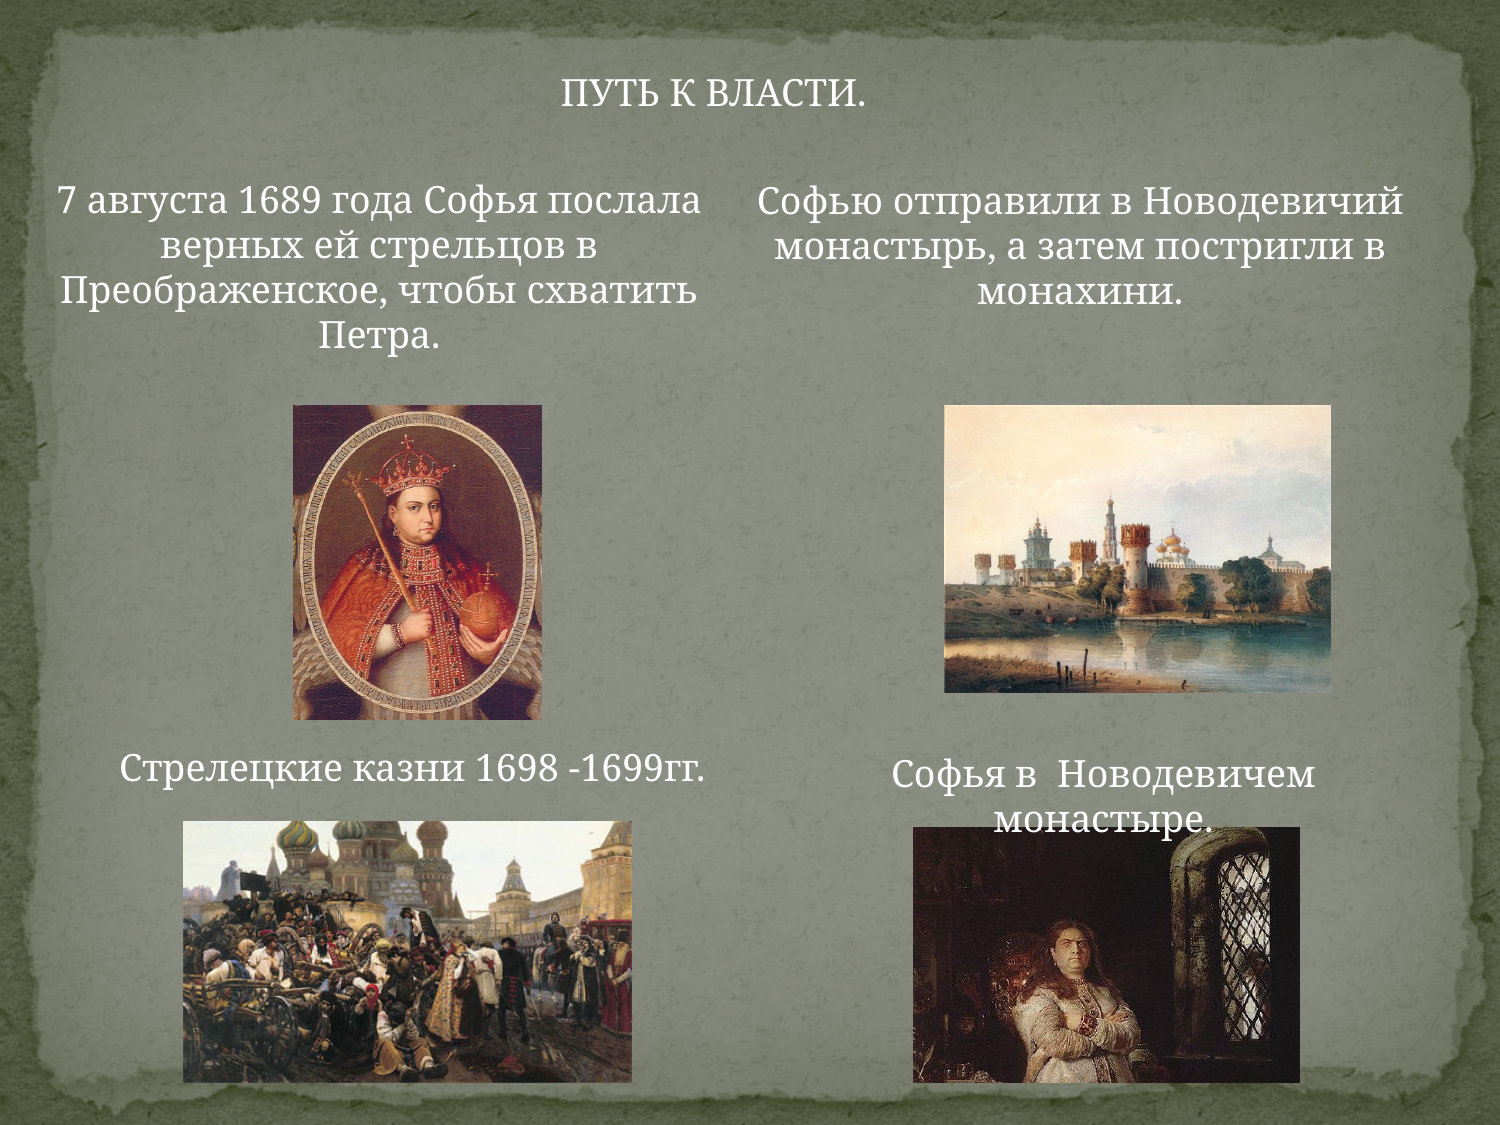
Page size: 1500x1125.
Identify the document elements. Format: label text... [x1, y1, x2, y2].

picture [293, 405, 542, 720]
text_box Стрелецкие казни 1698 -1699гг. [78, 736, 757, 797]
picture [913, 829, 1300, 1083]
picture [183, 821, 632, 1083]
picture [944, 405, 1331, 693]
text_box Софью отправили в Новодевичий монастырь, а затем постригли в монахини. [741, 169, 1420, 320]
text_box 7 августа 1689 года Софья послала верных ей стрельцов в Преображенское, чтобы схватить Петра. [40, 168, 719, 364]
text_box Софья в Новодевичем монастыре. [764, 742, 1443, 848]
text_box ПУТЬ К ВЛАСТИ. [483, 61, 944, 122]
